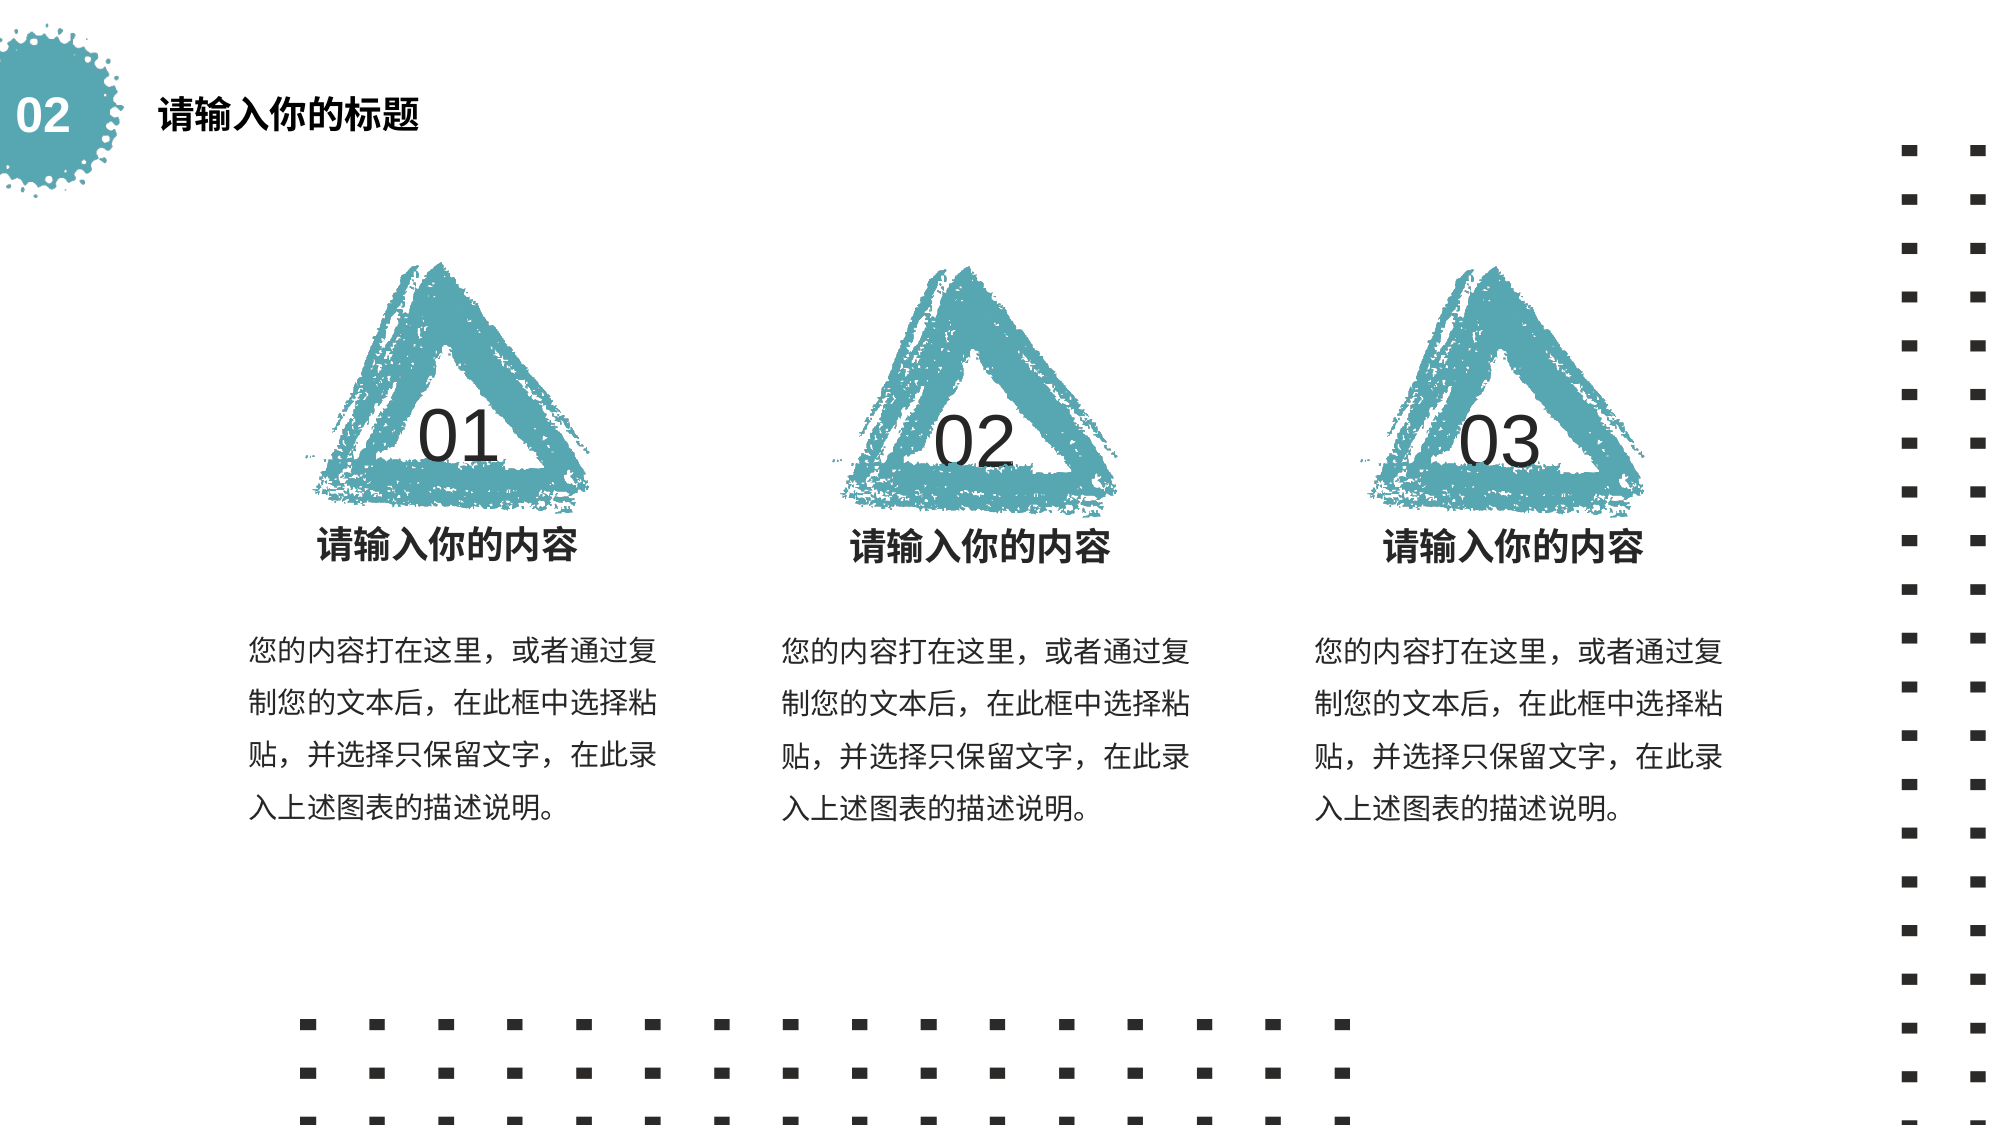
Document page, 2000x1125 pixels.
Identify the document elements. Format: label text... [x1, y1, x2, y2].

picture [261, 145, 2000, 1125]
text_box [233, 255, 701, 835]
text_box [766, 258, 1234, 836]
picture [0, 9, 170, 219]
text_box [1299, 258, 1767, 836]
text_box 请输入你的标题 [175, 83, 435, 144]
